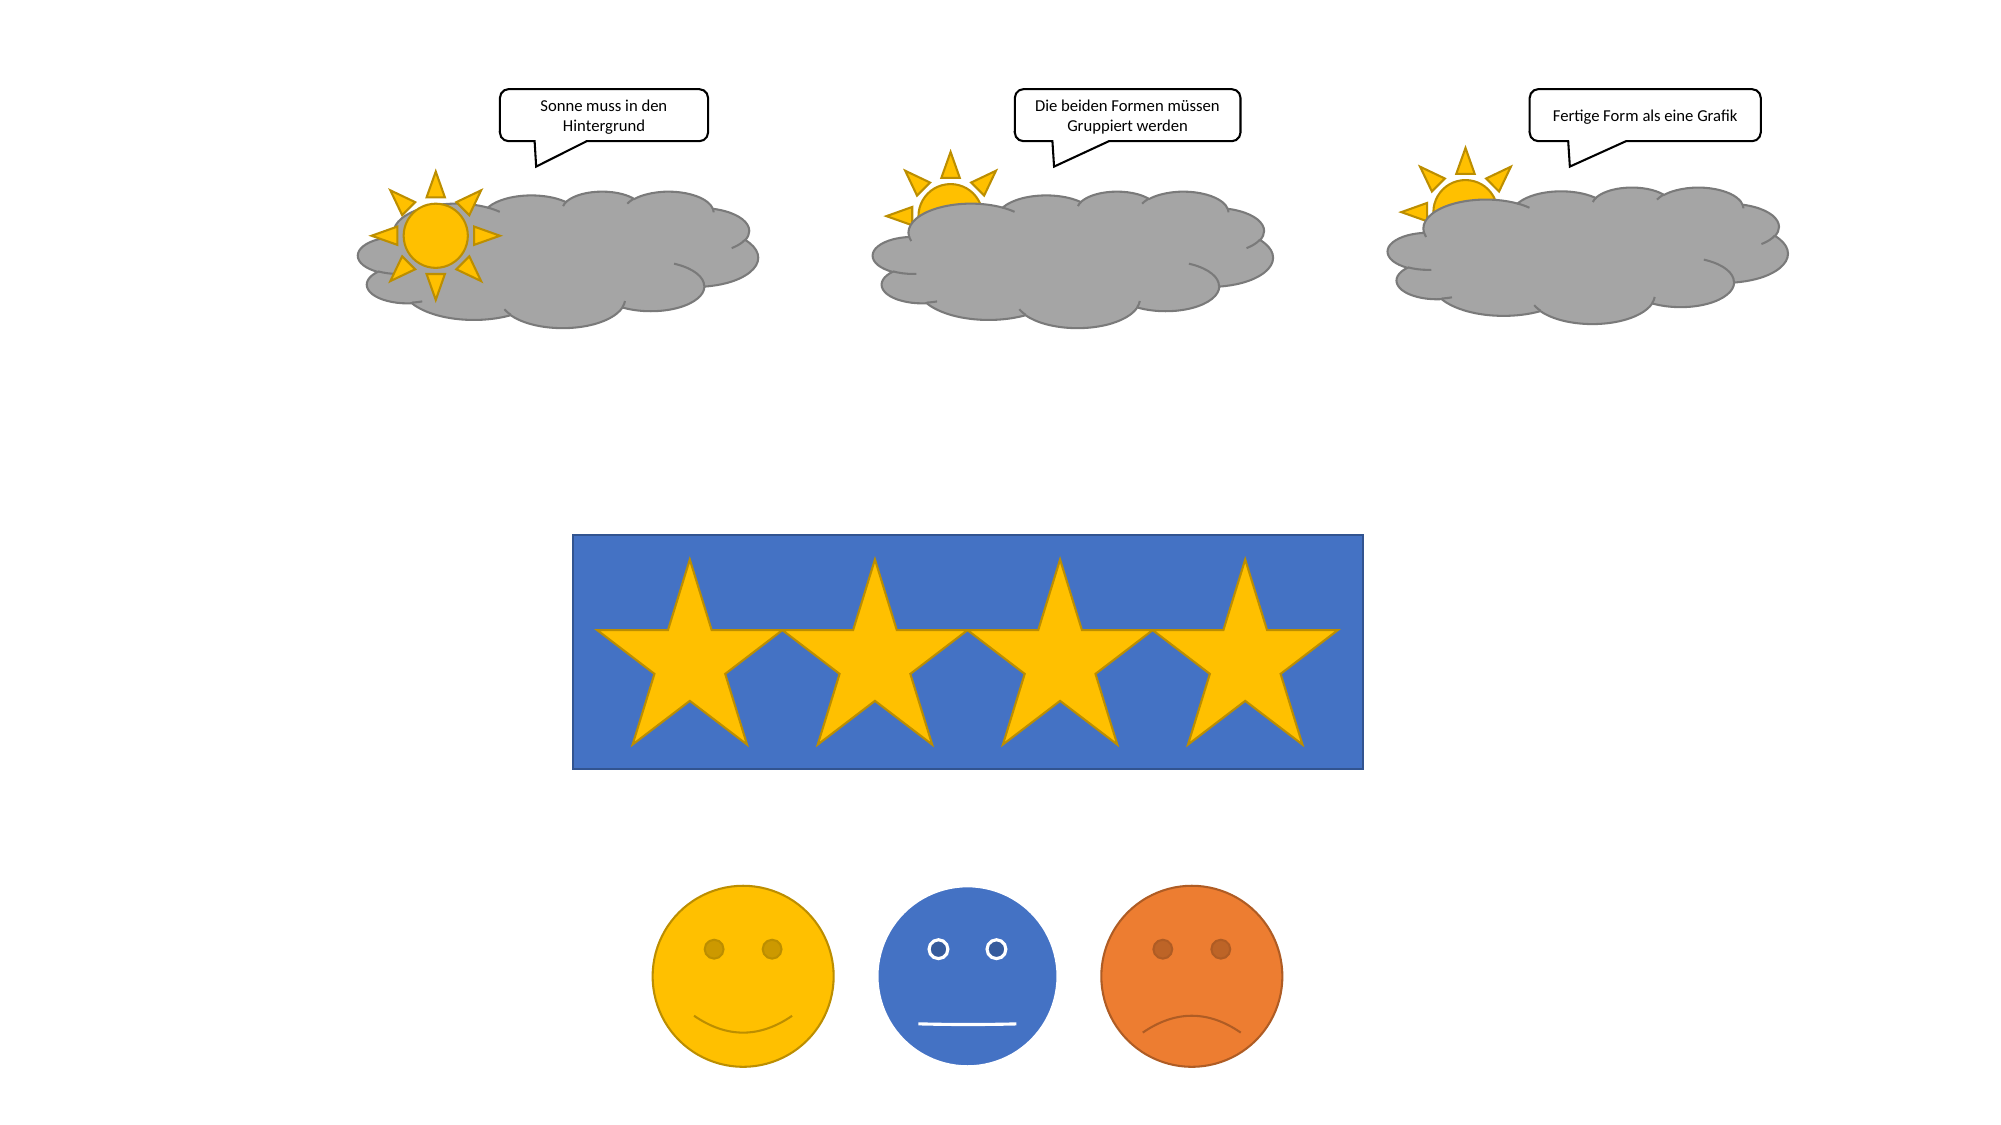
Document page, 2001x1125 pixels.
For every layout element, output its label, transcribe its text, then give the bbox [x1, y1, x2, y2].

text_box [883, 205, 914, 226]
text_box [939, 148, 962, 179]
text_box [425, 272, 447, 304]
text_box [425, 168, 447, 199]
text_box [388, 188, 417, 217]
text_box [1387, 147, 1788, 324]
text_box Sonne muss in den Hintergrund [498, 88, 710, 169]
text_box [454, 254, 484, 284]
text_box [871, 190, 1275, 330]
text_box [652, 885, 1283, 1067]
text_box [903, 168, 932, 198]
text_box [356, 190, 760, 330]
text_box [572, 535, 1364, 769]
text_box Die beiden Formen müssen Gruppiert werden [1013, 88, 1242, 169]
text_box [388, 254, 417, 284]
text_box [454, 188, 484, 217]
text_box [368, 225, 399, 247]
text_box [969, 168, 999, 198]
text_box [402, 202, 469, 269]
text_box [473, 225, 504, 247]
text_box [917, 183, 981, 215]
text_box Fertige Form als eine Grafik [1528, 88, 1762, 147]
